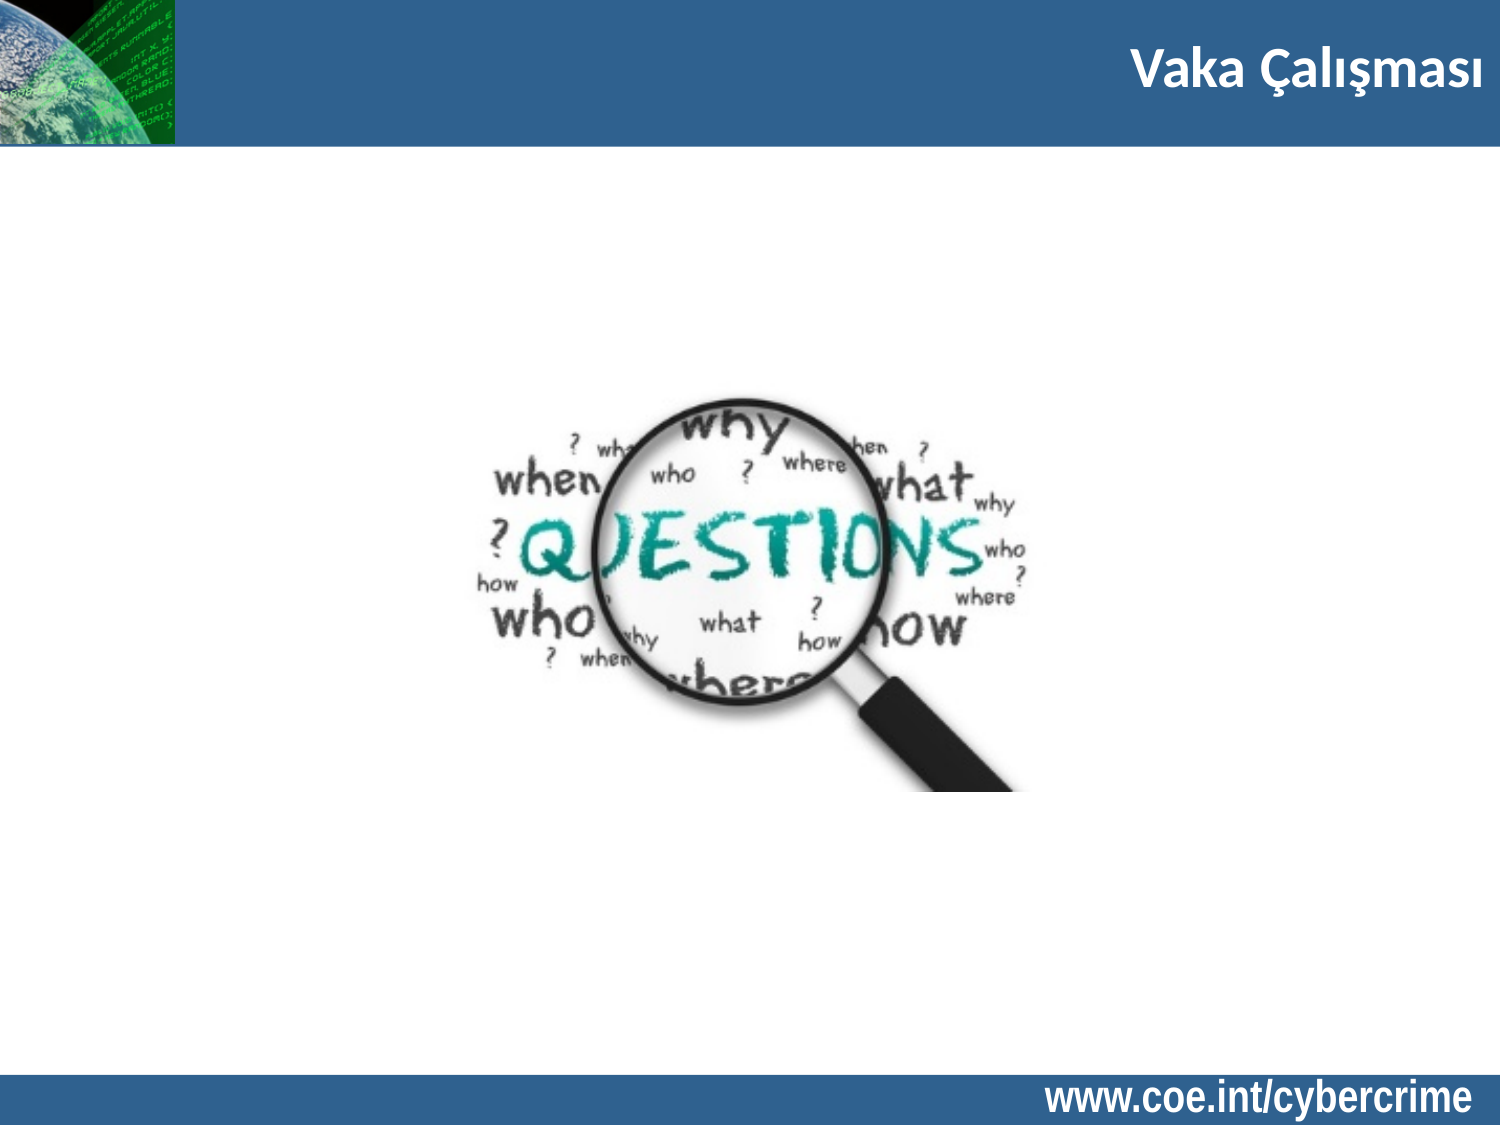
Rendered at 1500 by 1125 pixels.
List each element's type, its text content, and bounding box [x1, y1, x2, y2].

text_box www.coe.int/cybercrime [1030, 1059, 1500, 1125]
text_box [0, 1073, 1030, 1125]
picture [0, 0, 175, 144]
picture [443, 332, 1057, 793]
text_box Vaka Çalışması [177, 0, 1500, 149]
